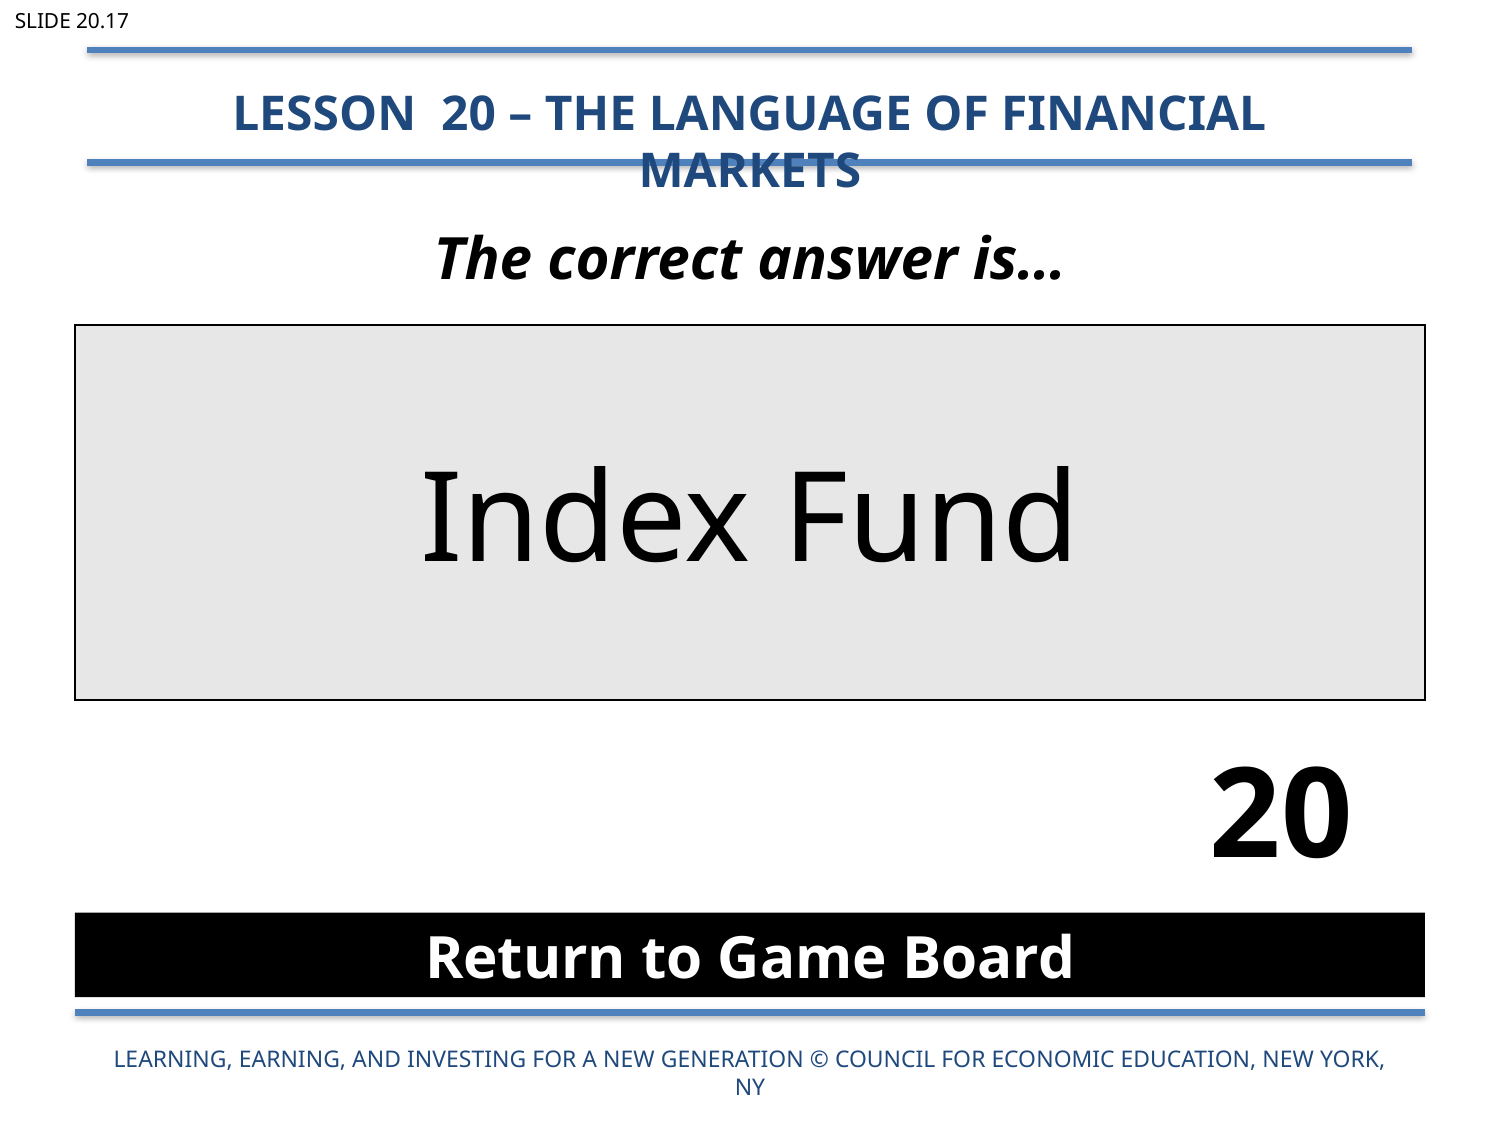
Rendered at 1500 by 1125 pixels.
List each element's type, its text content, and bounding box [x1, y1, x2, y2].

text_box Lesson 20 – The Language of Financial Markets [125, 74, 1375, 161]
text_box The correct answer is… [74, 162, 1425, 350]
text_box Return to Game Board [74, 912, 1425, 998]
table_header Index Fund [76, 350, 1424, 699]
text_box Slide 20.17 [0, 0, 213, 40]
text_box 20 [1162, 724, 1400, 890]
